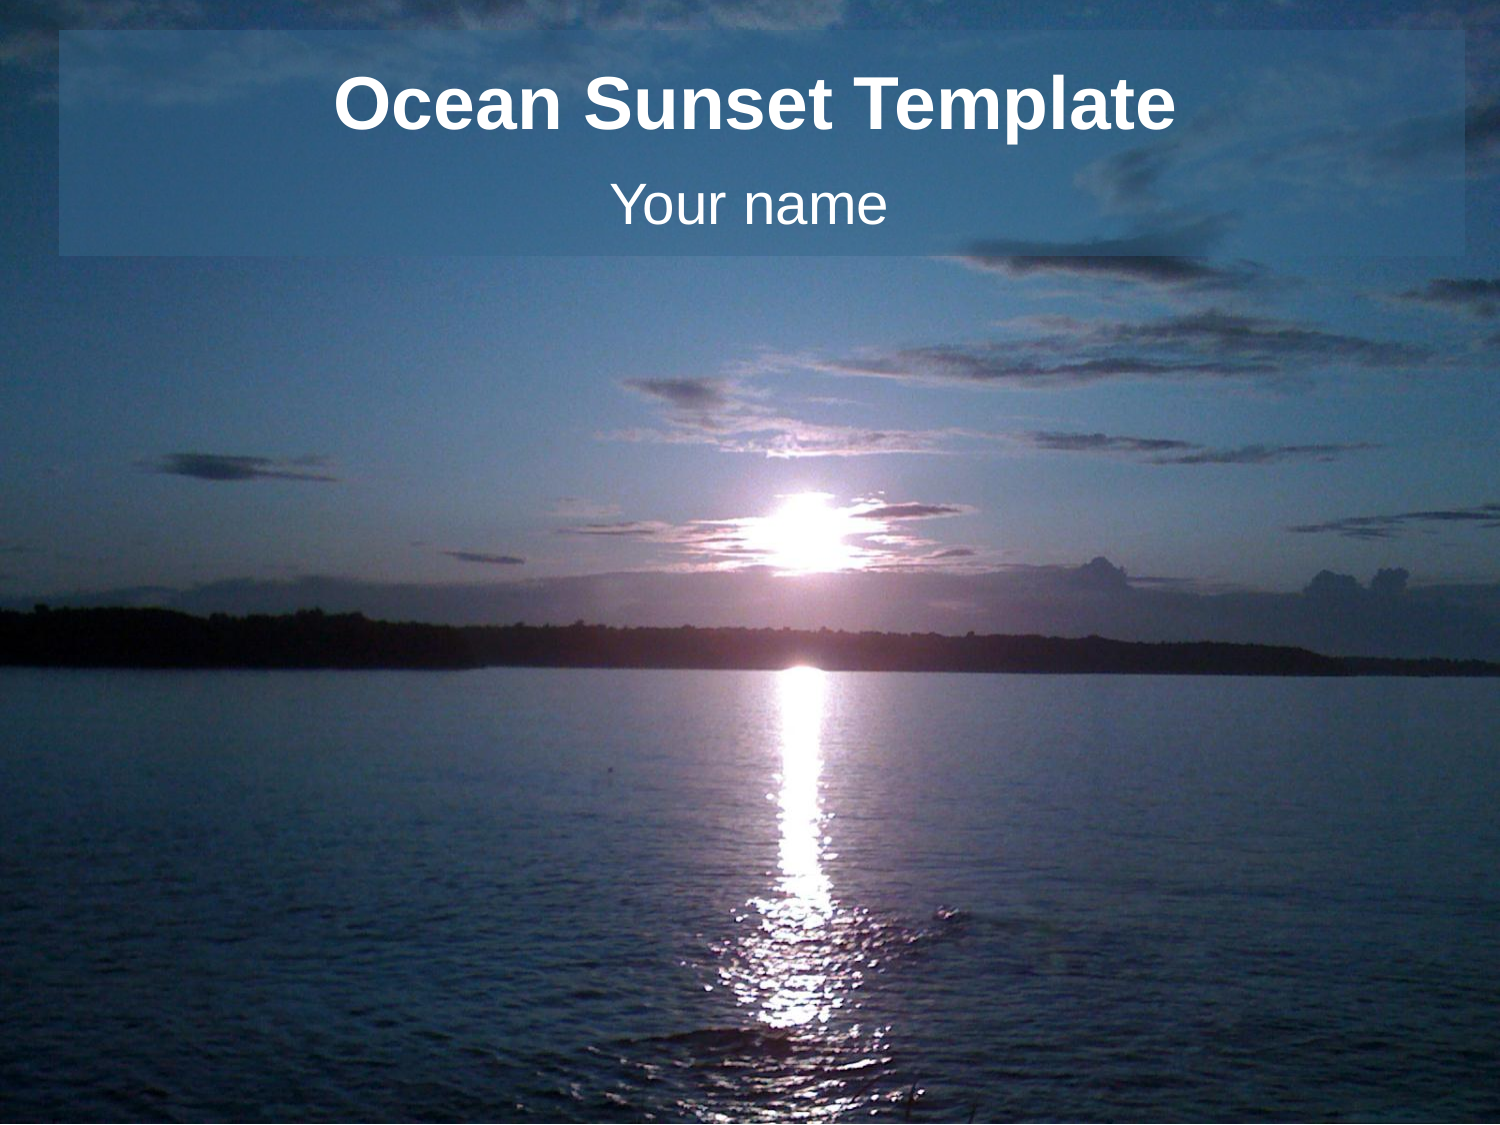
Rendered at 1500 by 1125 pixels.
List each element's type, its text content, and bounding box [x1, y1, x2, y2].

subtitle Your name [224, 158, 1275, 238]
picture [0, 0, 1500, 1124]
title Ocean Sunset Template [118, 40, 1394, 159]
